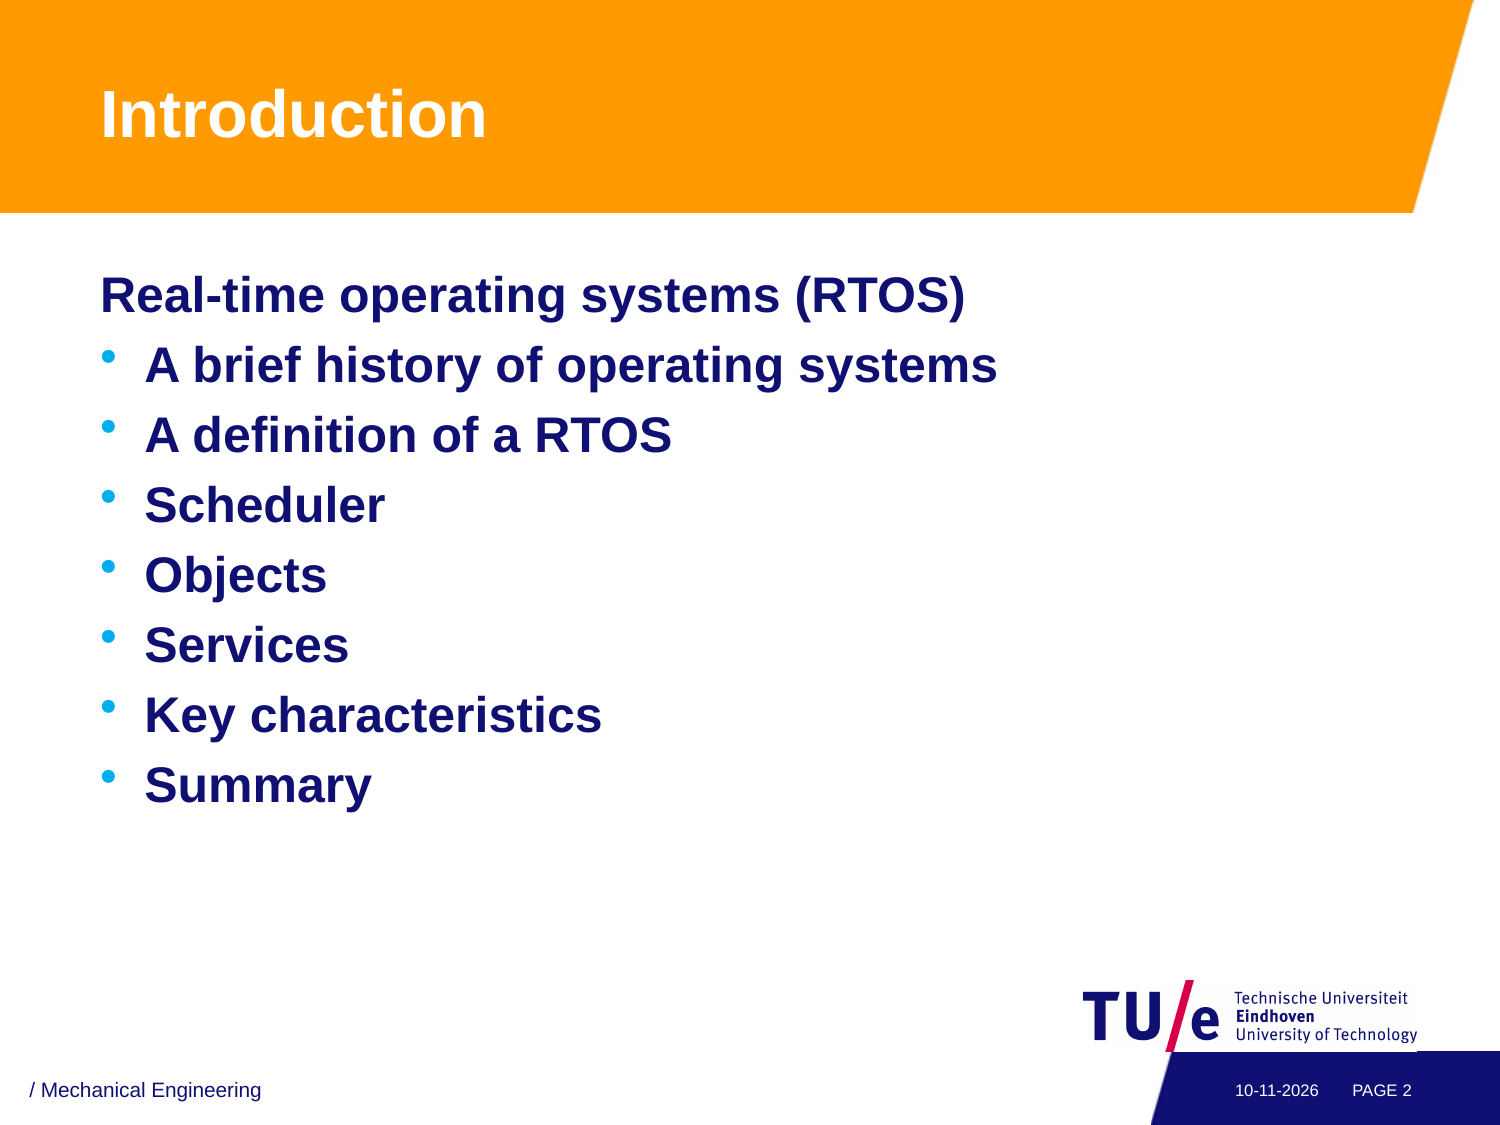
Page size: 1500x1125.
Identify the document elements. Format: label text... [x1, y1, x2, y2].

footer / Mechanical Engineering [29, 1074, 620, 1105]
slide_number PAGE 2 [1352, 1074, 1453, 1105]
picture [1083, 980, 1500, 1125]
picture [0, 0, 1474, 213]
list Real-time operating systems (RTOS) A brief history of operating systems A definition of a RTOS Scheduler Objects Services Key characteristics Summary [100, 262, 1412, 942]
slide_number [1234, 1074, 1342, 1105]
title Introduction [100, 35, 1417, 187]
